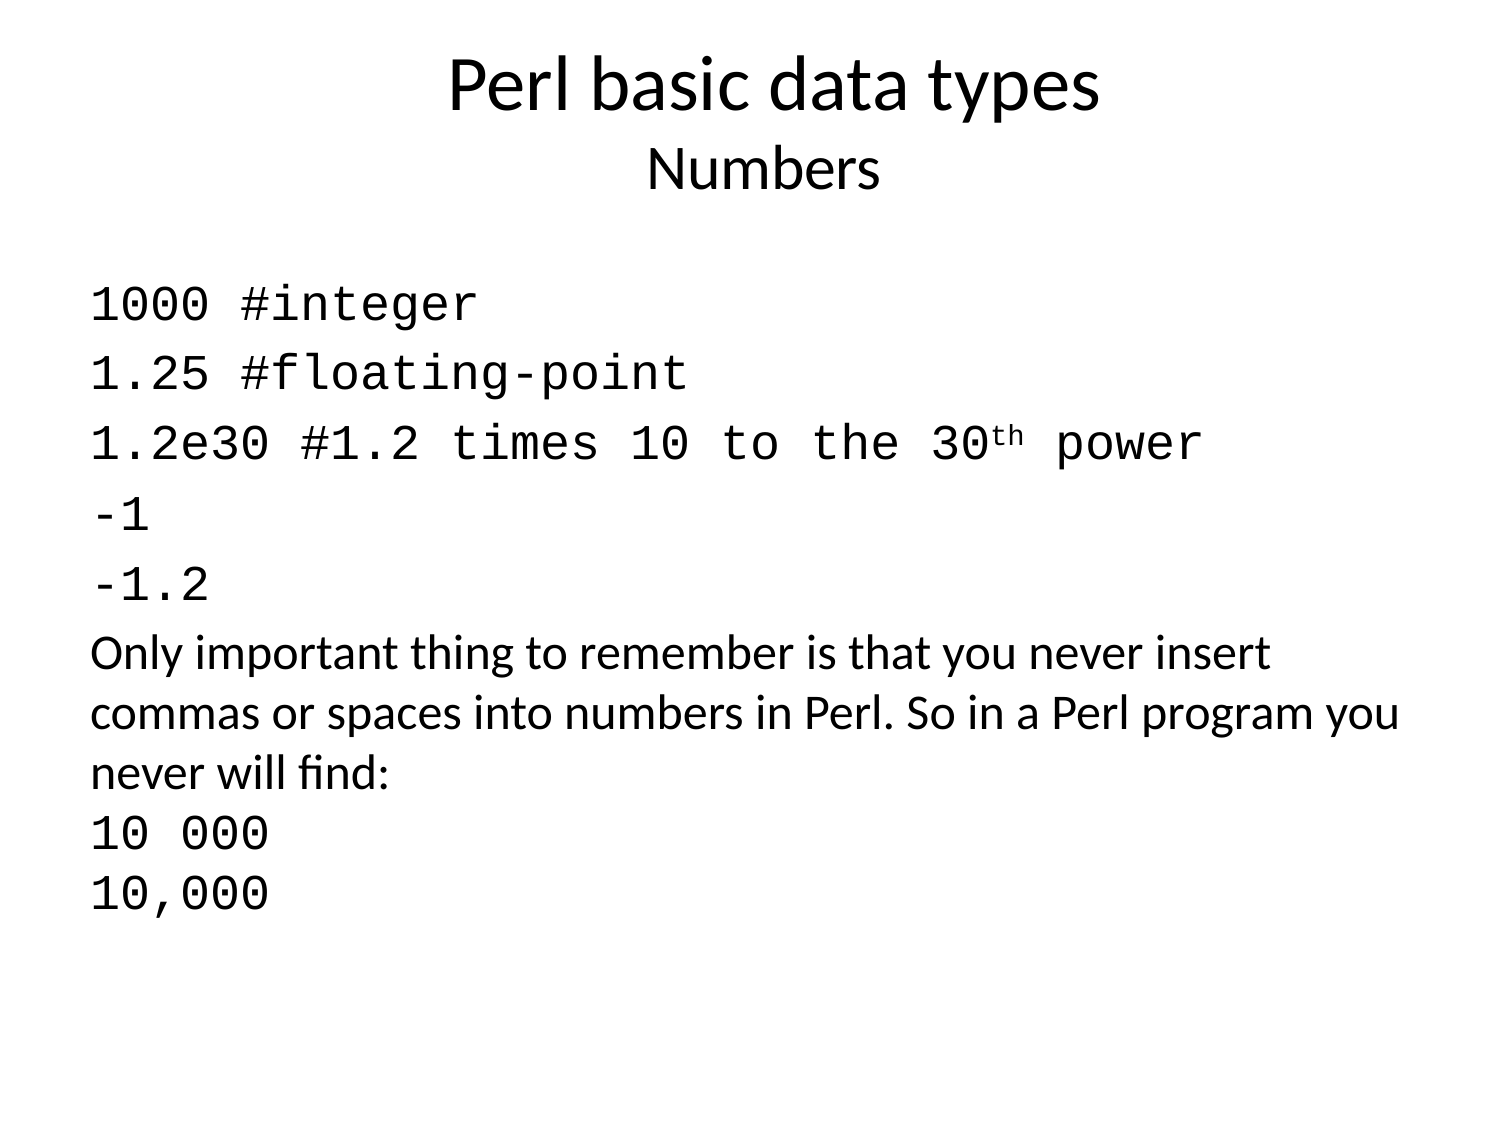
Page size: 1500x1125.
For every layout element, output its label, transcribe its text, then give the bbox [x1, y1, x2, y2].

title [75, 45, 1425, 233]
list 1000 #integer 1.25 #floating-point 1.2e30 #1.2 times 10 to the 30th power -1 -1.2 Only important thing to remember is that you never insert commas or spaces into numbers in Perl. So in a Perl program you never will find: 10 000 10,000 [75, 262, 1425, 1005]
text_box Perl basic data types Numbers [99, 23, 1450, 211]
